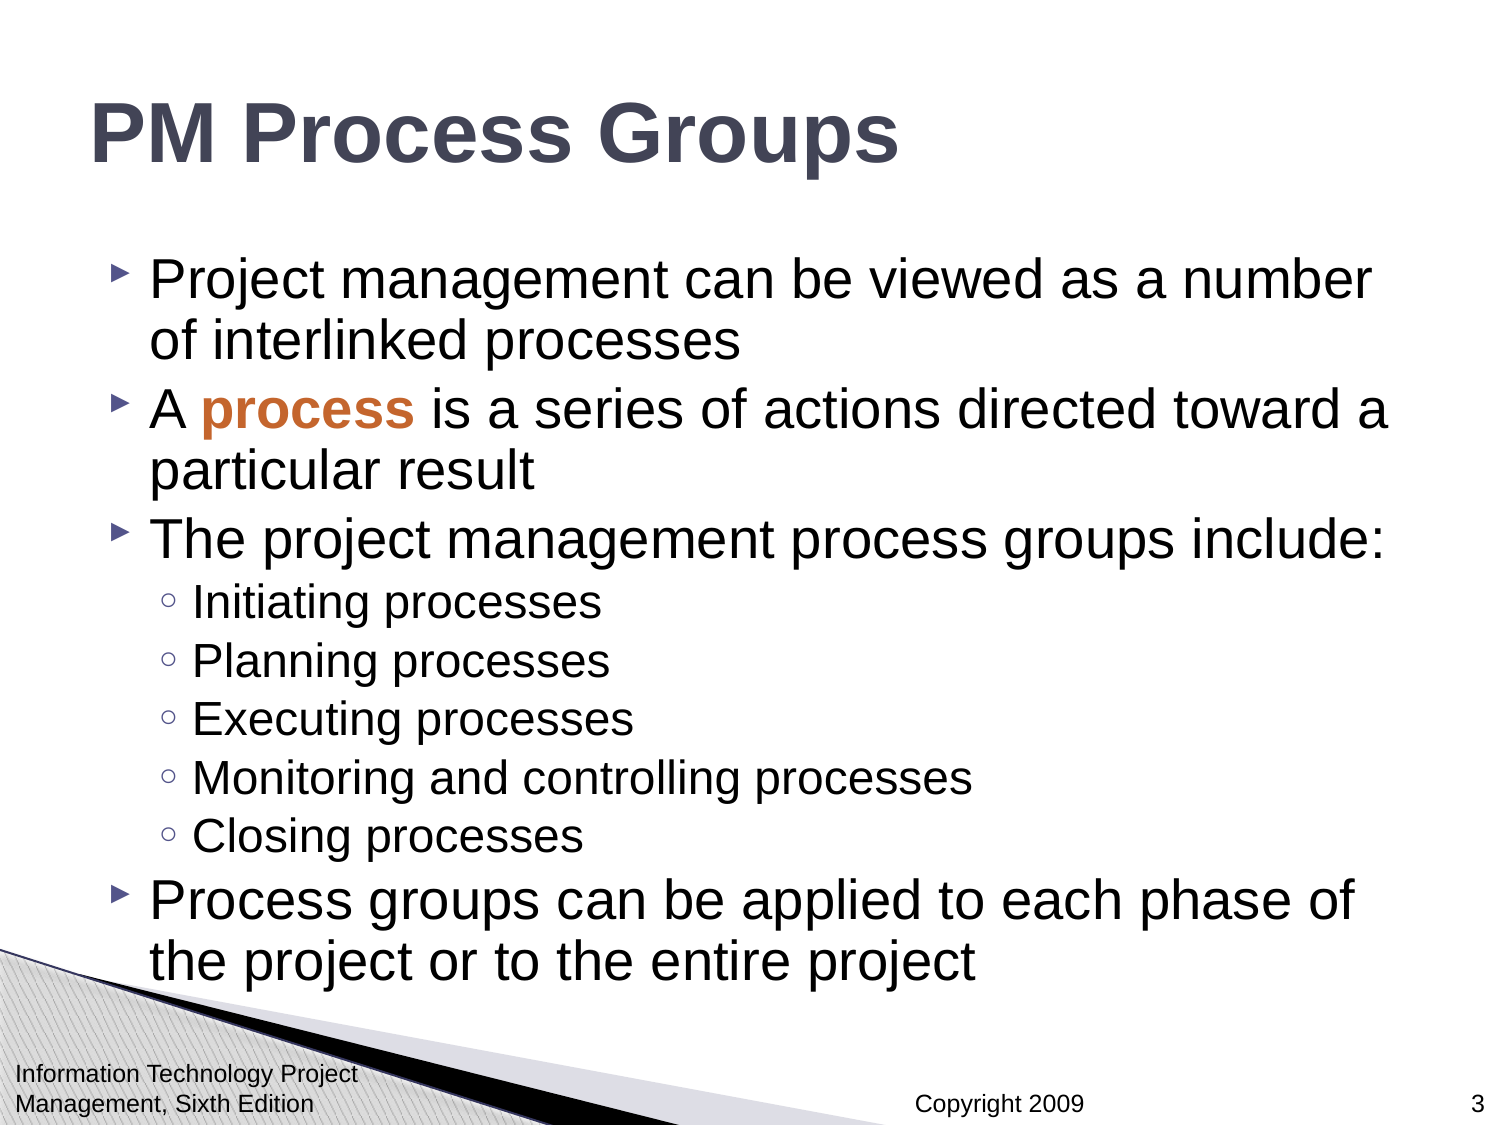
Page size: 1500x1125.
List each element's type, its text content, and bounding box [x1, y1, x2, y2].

slide_number 3 [1408, 1065, 1500, 1125]
title PM Process Groups [75, 45, 1425, 213]
footer Information Technology Project Management, Sixth Edition [0, 1065, 425, 1125]
list Project management can be viewed as a number of interlinked processes A process is a series of actions directed toward a particular result The project management process groups include: Initiating processes Planning processes Executing processes Monitoring and controlling processes Closing processes Process groups can be applied to each phase of the project or to the entire project [74, 242, 1426, 986]
